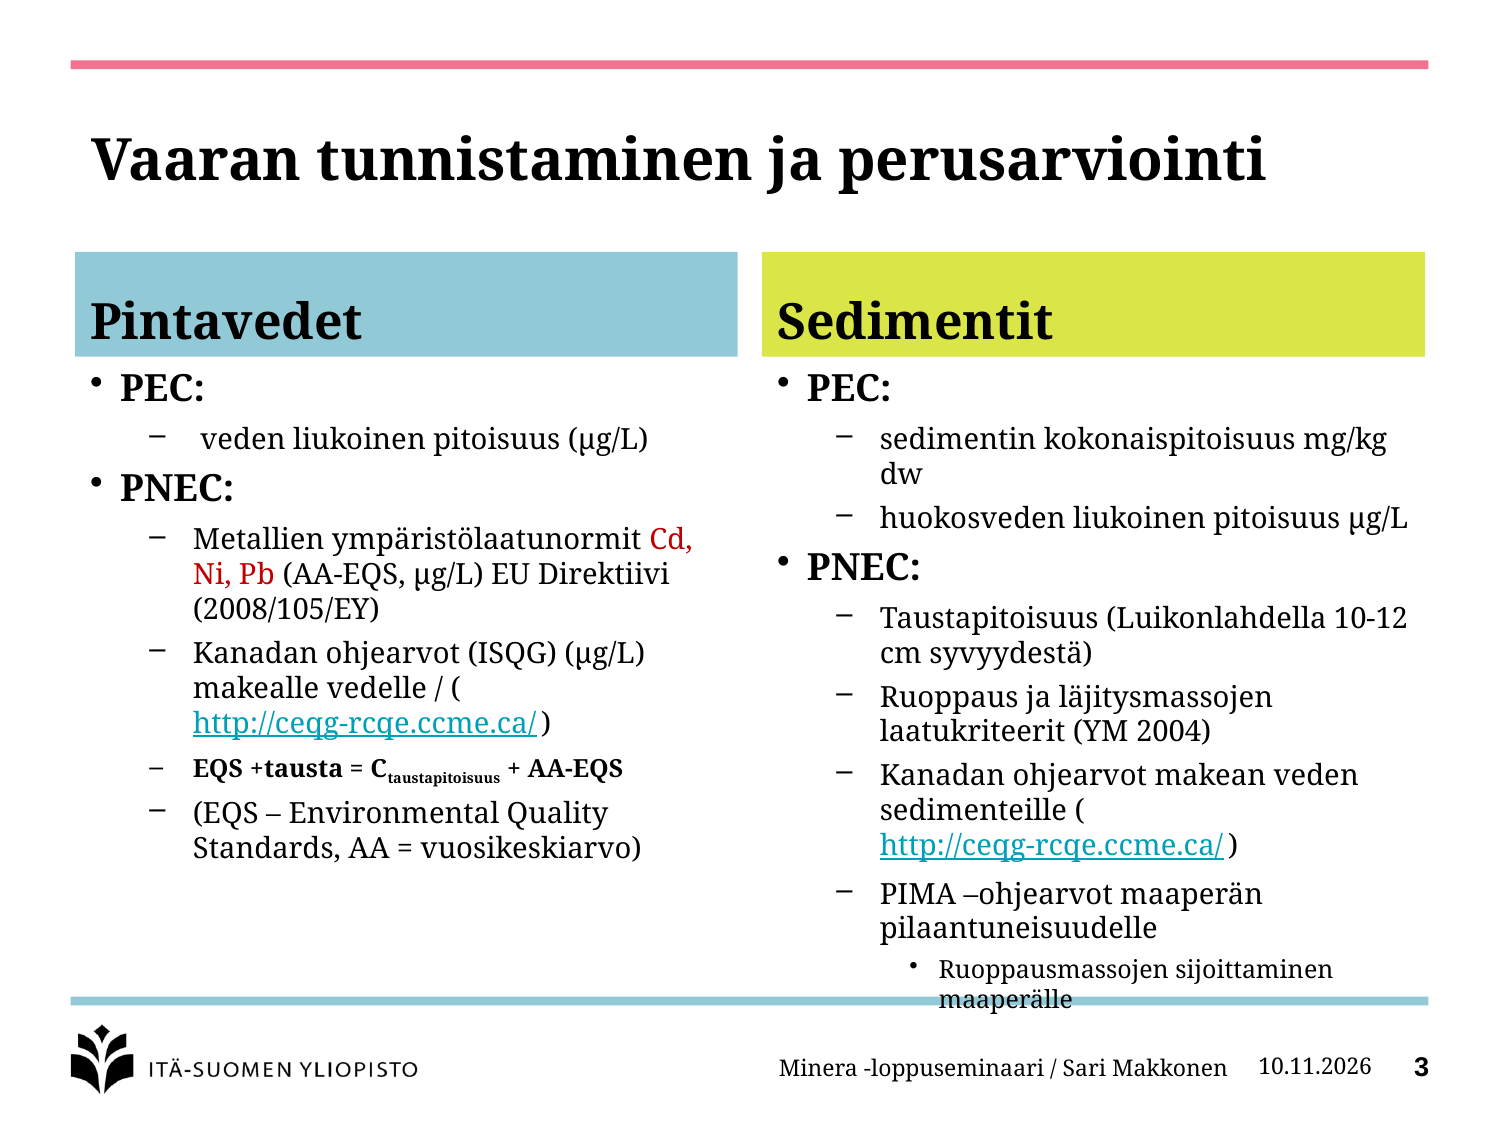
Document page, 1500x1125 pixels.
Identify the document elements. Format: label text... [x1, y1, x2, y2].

list PEC: sedimentin kokonaispitoisuus mg/kg dw huokosveden liukoinen pitoisuus µg/L PNEC: Taustapitoisuus (Luikonlahdella 10-12 cm syvyydestä) Ruoppaus ja läjitysmassojen laatukriteerit (YM 2004) Kanadan ohjearvot makean veden sedimenteille (http://ceqg-rcqe.ccme.ca/ ) PIMA –ohjearvot maaperän pilaantuneisuudelle Ruoppausmassojen sijoittaminen maaperälle [761, 356, 1426, 1006]
title Vaaran tunnistaminen ja perusarviointi [76, 113, 1427, 255]
picture [70, 1024, 422, 1094]
slide_number 3 [1369, 1046, 1430, 1089]
list Sedimentit [761, 251, 1426, 356]
list PEC: veden liukoinen pitoisuus (µg/L) PNEC: Metallien ympäristölaatunormit Cd, Ni, Pb (AA-EQS, µg/L) EU Direktiivi (2008/105/EY) Kanadan ohjearvot (ISQG) (µg/L) makealle vedelle / (http://ceqg-rcqe.ccme.ca/ ) EQS +tausta = Ctaustapitoisuus + AA-EQS (EQS – Environmental Quality Standards, AA = vuosikeskiarvo) [74, 356, 738, 1006]
list Pintavedet [74, 251, 738, 356]
footer Minera -loppuseminaari / Sari Makkonen [500, 1046, 1229, 1089]
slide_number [1229, 1046, 1369, 1089]
